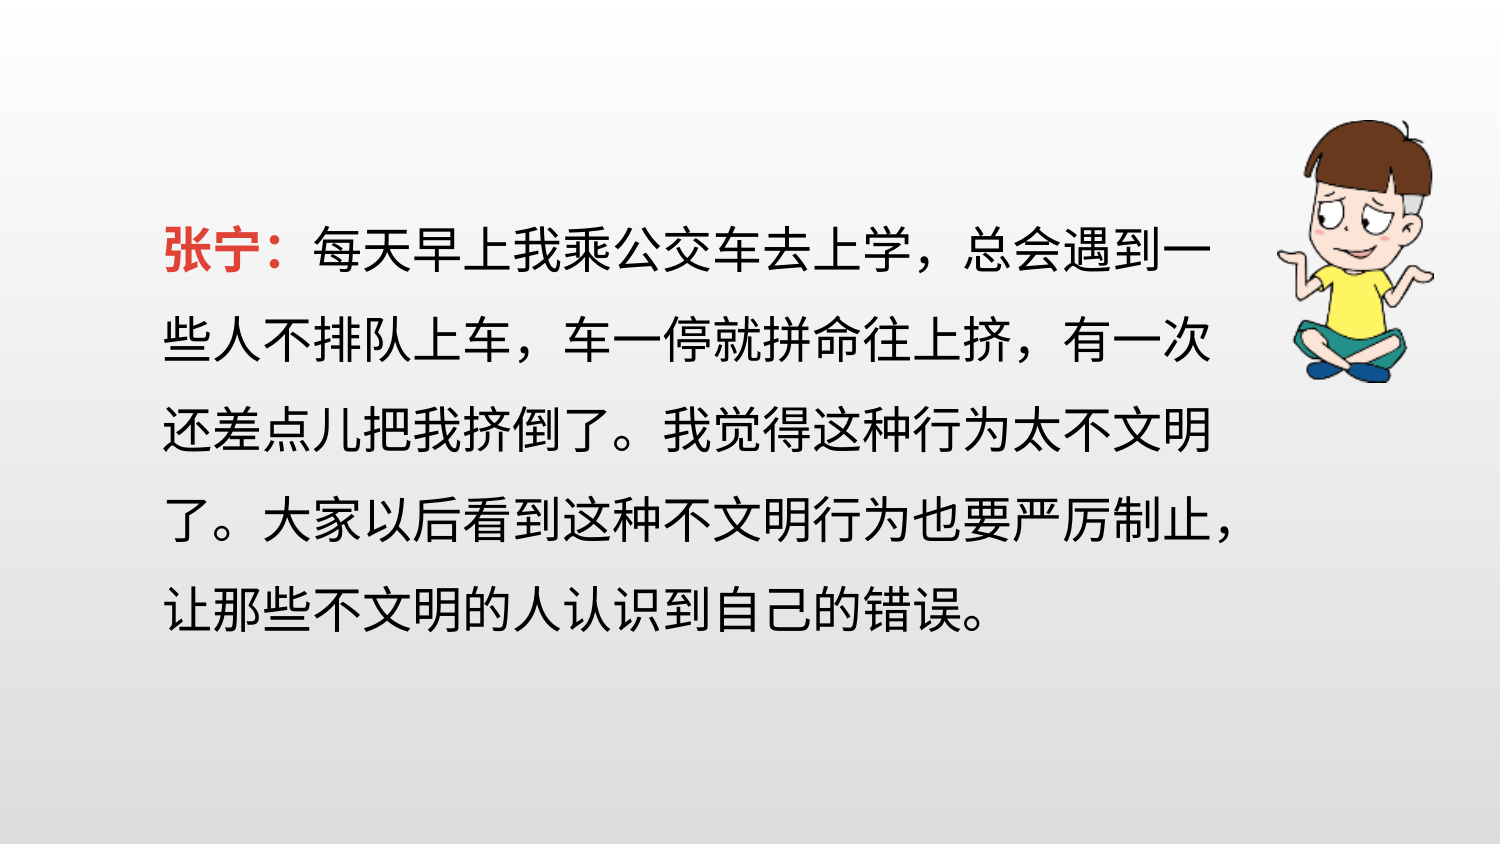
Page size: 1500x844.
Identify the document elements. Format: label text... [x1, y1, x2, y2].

picture [1277, 120, 1434, 383]
text_box 张宁：每天早上我乘公交车去上学，总会遇到一些人不排队上车，车一停就拼命往上挤，有一次还差点儿把我挤倒了。我觉得这种行为太不文明了。大家以后看到这种不文明行为也要严厉制止，让那些不文明的人认识到自己的错误。 [151, 183, 1253, 645]
